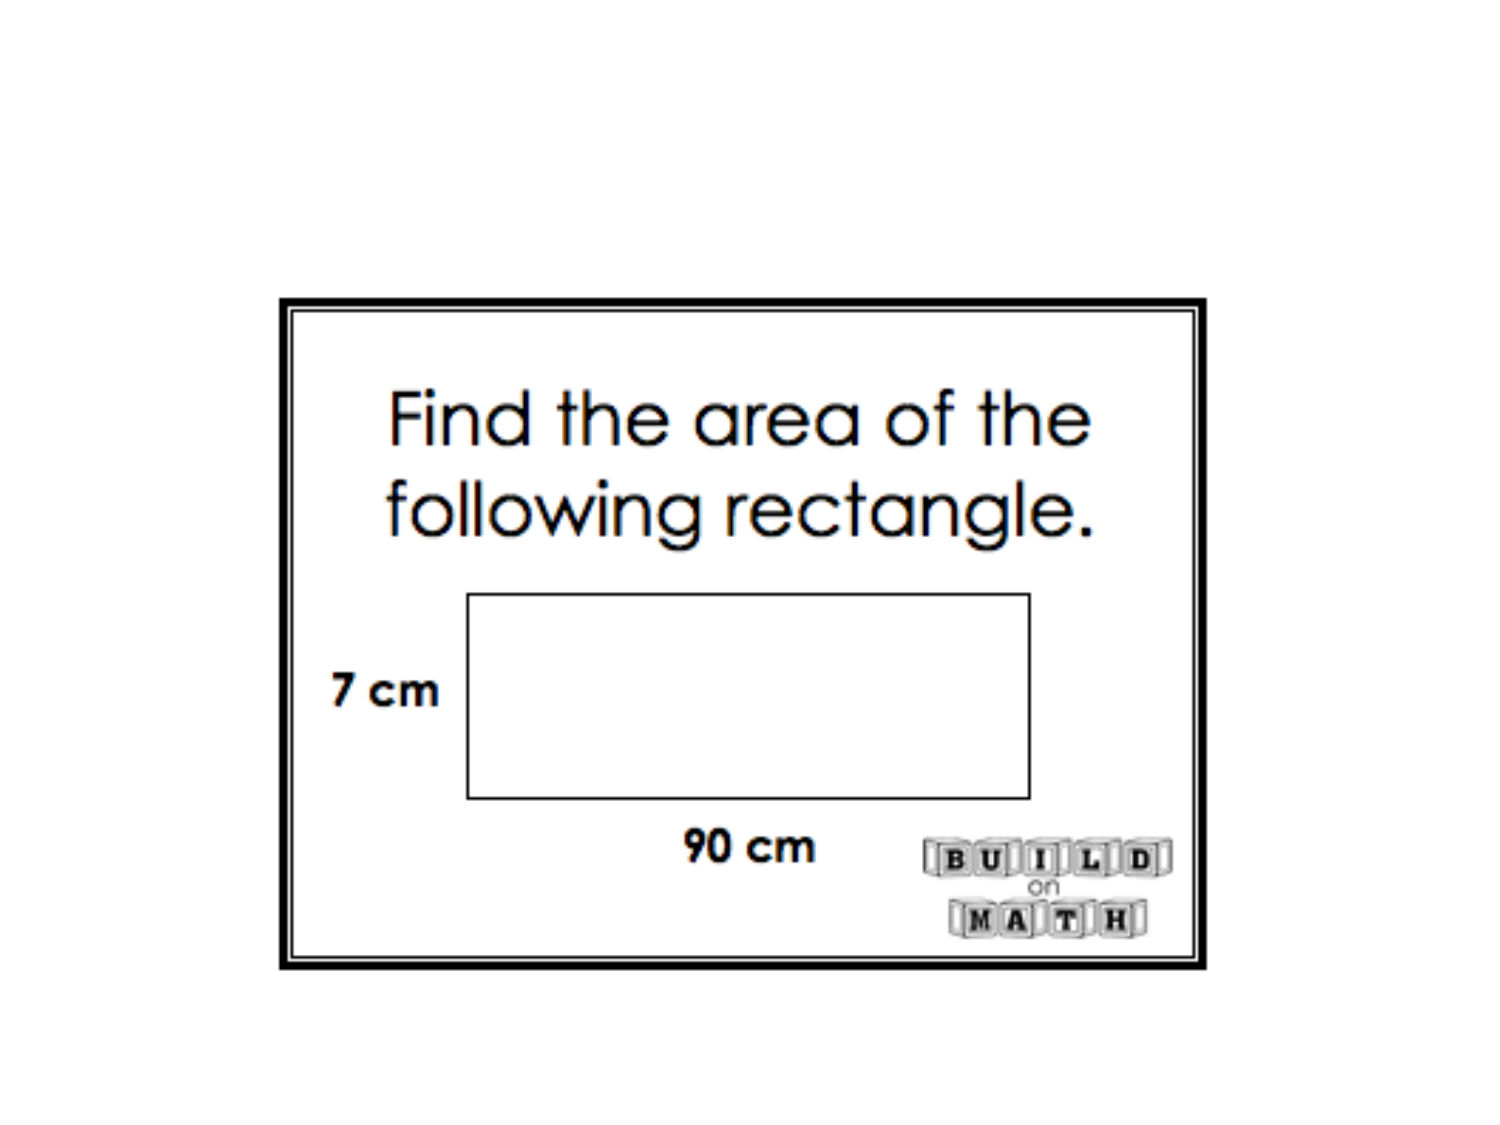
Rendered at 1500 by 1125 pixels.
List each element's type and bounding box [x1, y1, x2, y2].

list [74, 262, 1426, 1006]
